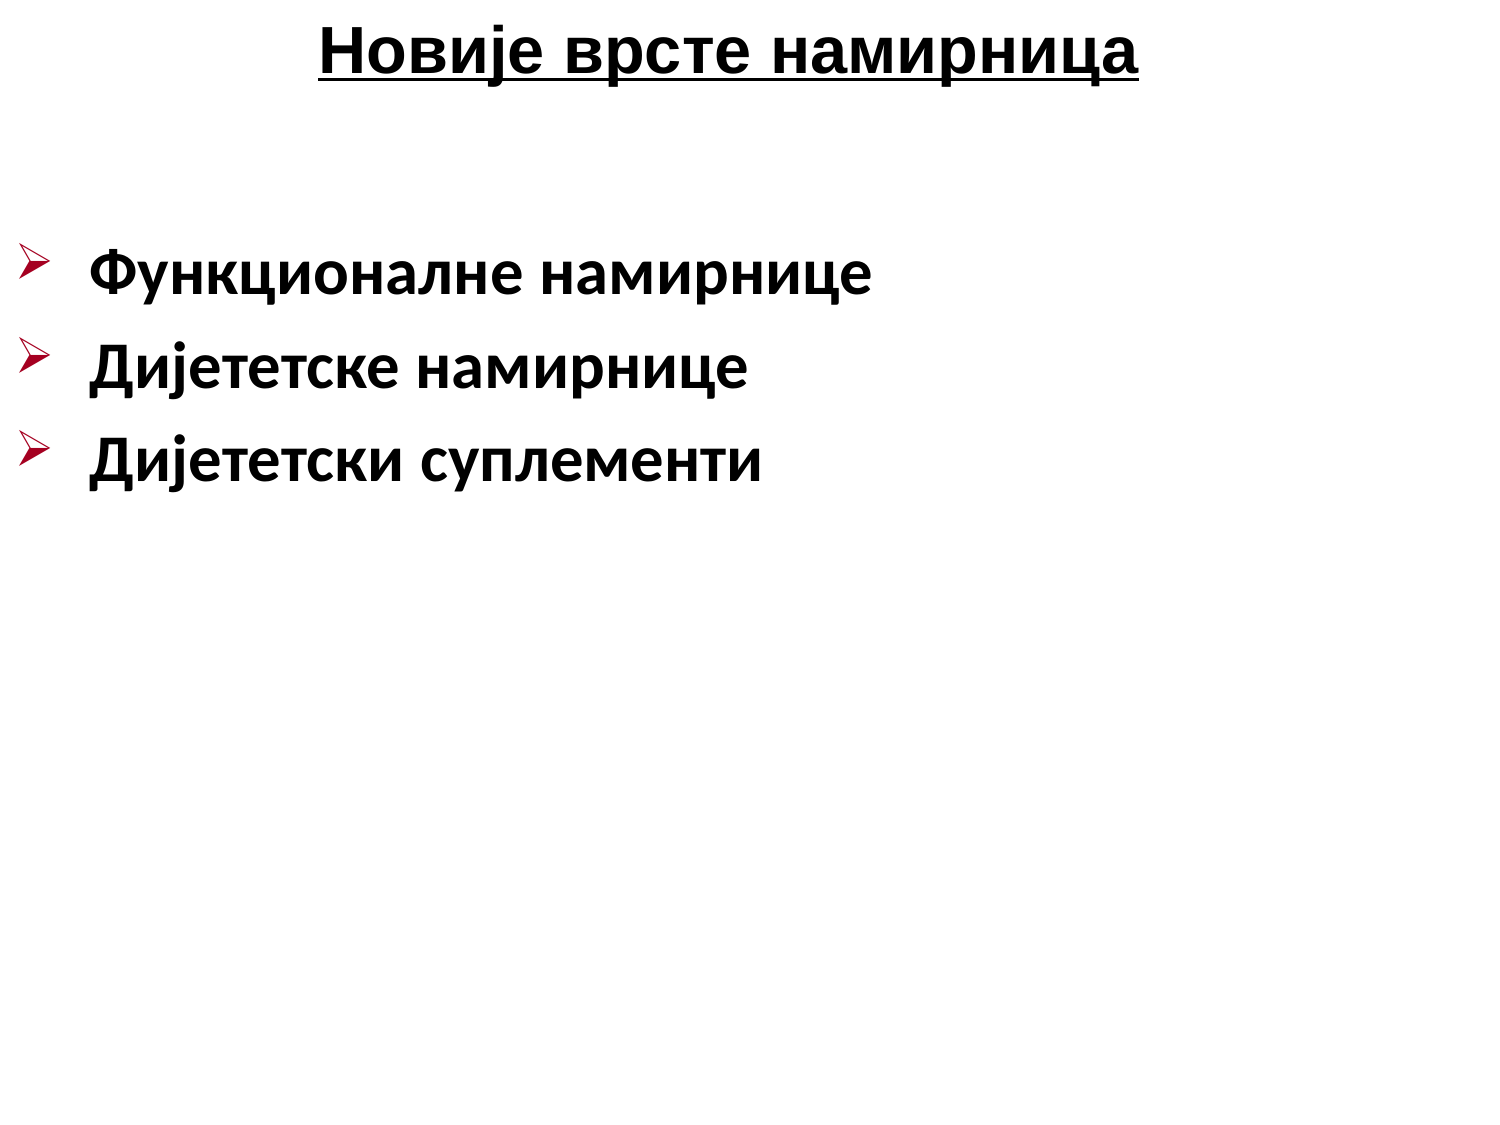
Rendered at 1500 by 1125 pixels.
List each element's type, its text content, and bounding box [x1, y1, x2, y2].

text_box Новије врсте намирница [303, 0, 1154, 95]
text_box Функционалне намирнице Дијететске намирнице Дијететски суплементи [0, 162, 1463, 816]
